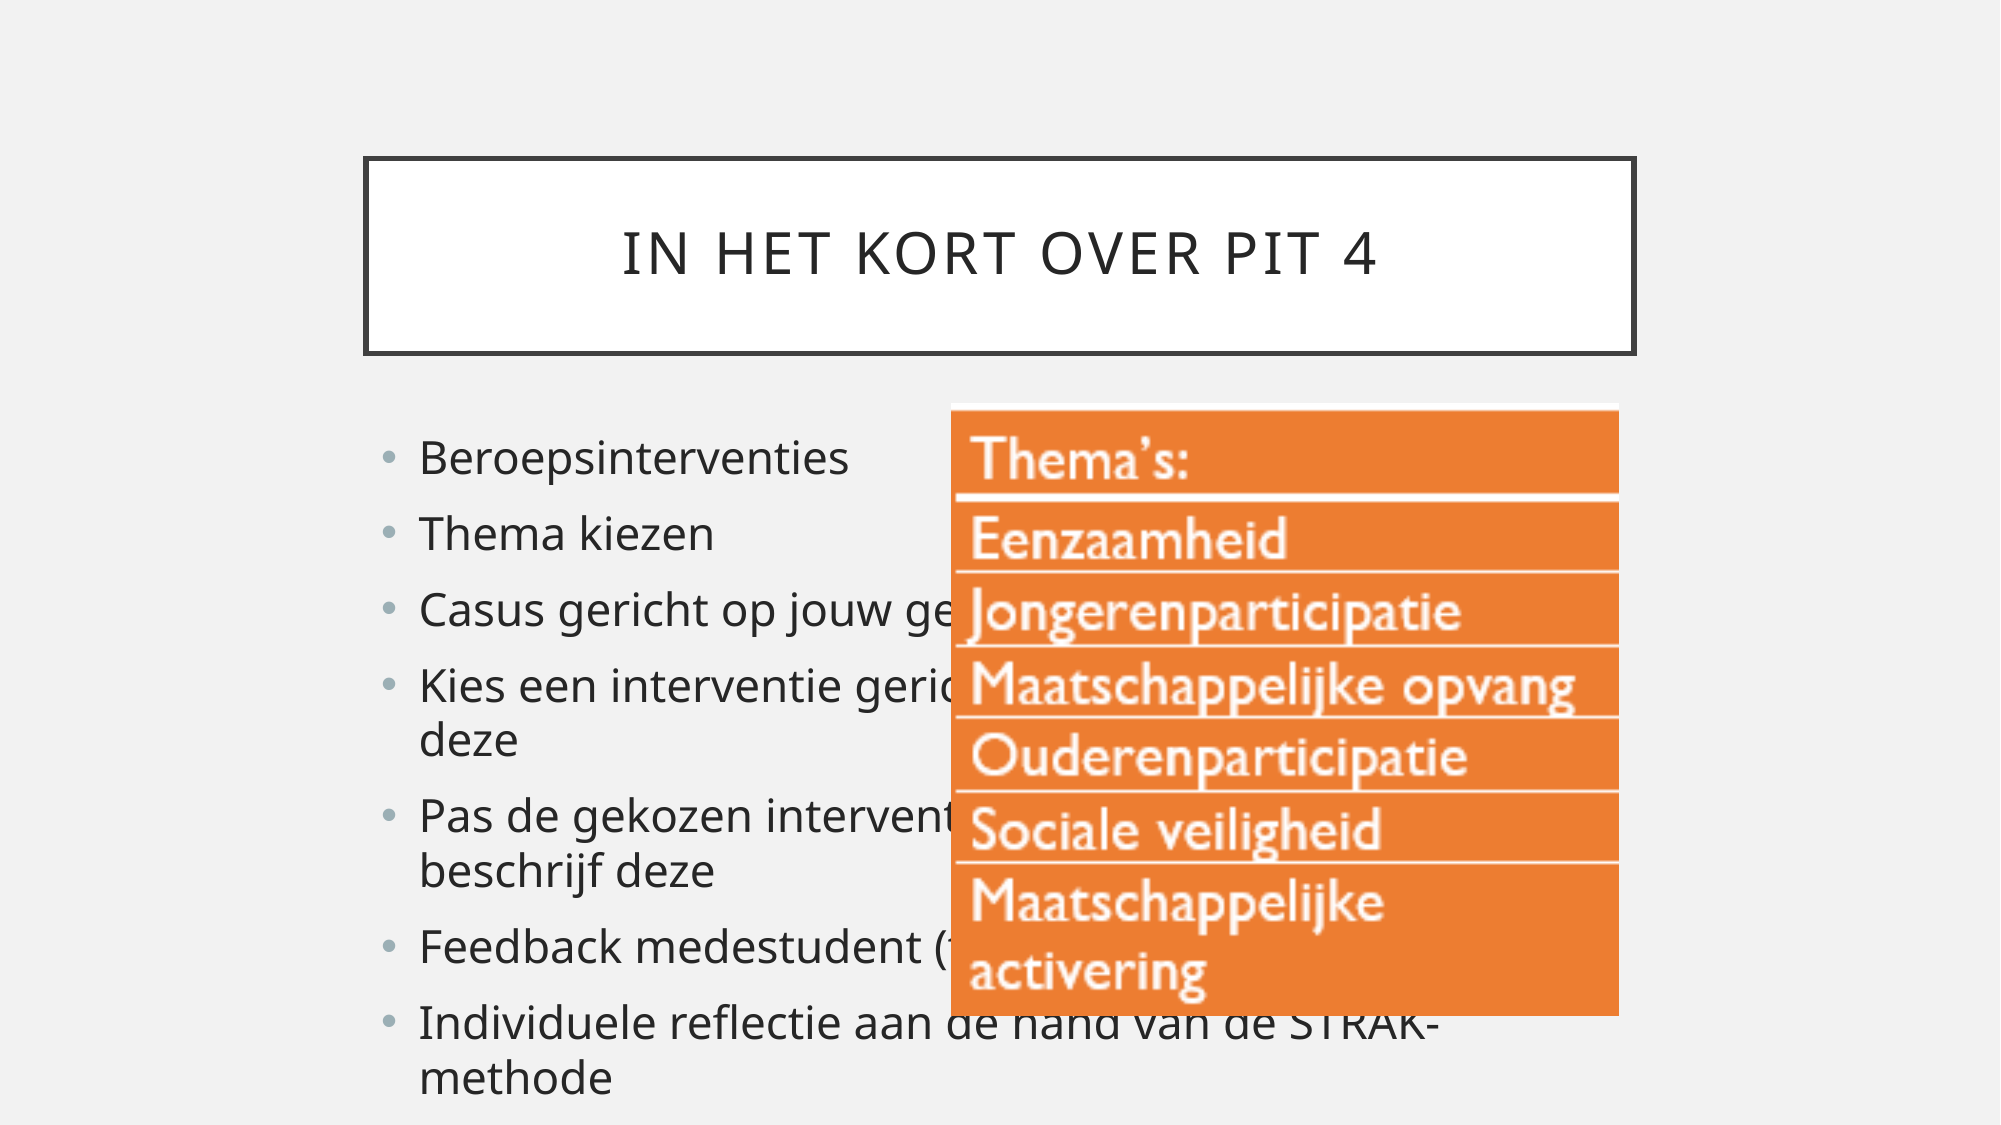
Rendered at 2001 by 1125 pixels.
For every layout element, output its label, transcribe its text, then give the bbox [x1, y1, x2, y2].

picture [951, 403, 1619, 1016]
list Beroepsinterventies Thema kiezen Casus gericht op jouw gekozen thema Kies een interventie gericht op jouw casus en beschrijf deze Pas de gekozen interventie toe op jouw casus en beschrijf deze Feedback medestudent (tip en top) (indeling volgt nog) Individuele reflectie aan de hand van de STRAK-methode [366, 421, 1634, 1102]
title In het kort over pit 4 [363, 156, 1637, 356]
